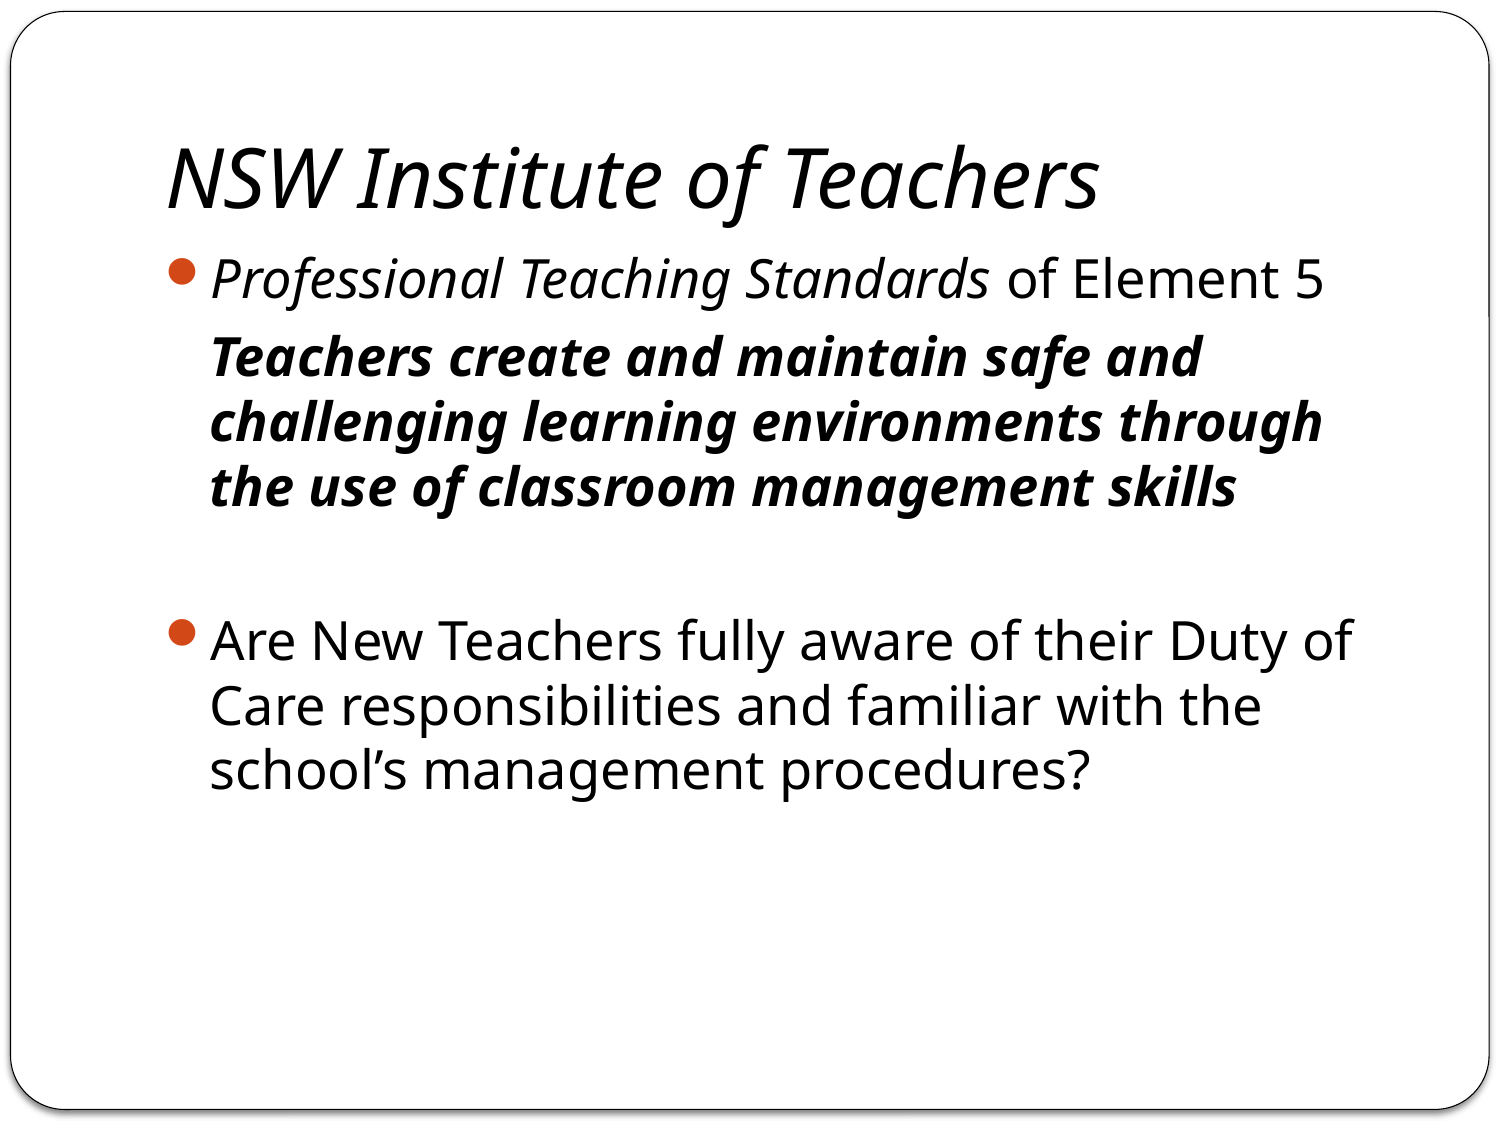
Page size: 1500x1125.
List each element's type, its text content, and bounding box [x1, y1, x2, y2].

title NSW Institute of Teachers [150, 45, 1425, 233]
list Professional Teaching Standards of Element 5 Teachers create and maintain safe and challenging learning environments through the use of classroom management skills Are New Teachers fully aware of their Duty of Care responsibilities and familiar with the school’s management procedures? [150, 237, 1425, 988]
